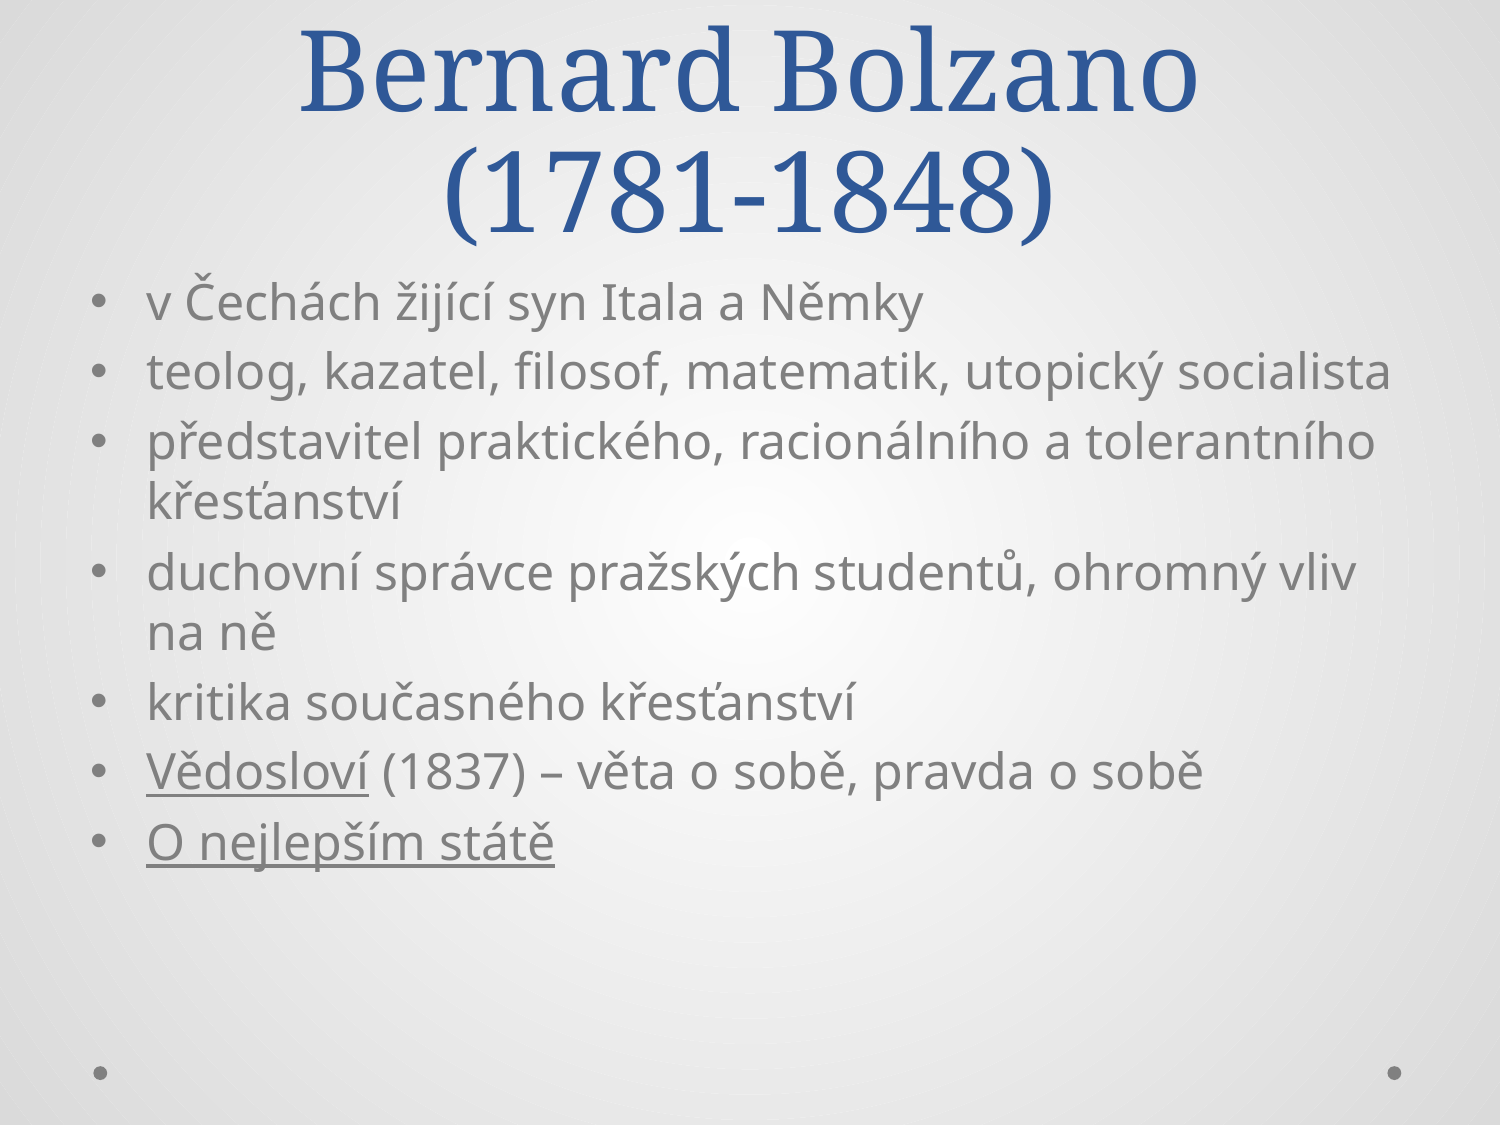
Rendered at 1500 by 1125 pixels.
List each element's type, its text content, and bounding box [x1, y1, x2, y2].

title Bernard Bolzano (1781-1848) [75, 0, 1425, 262]
list v Čechách žijící syn Itala a Němky teolog, kazatel, filosof, matematik, utopický socialista představitel praktického, racionálního a tolerantního křesťanství duchovní správce pražských studentů, ohromný vliv na ně kritika současného křesťanství Vědosloví (1837) – věta o sobě, pravda o sobě O nejlepším státě [75, 262, 1425, 1005]
